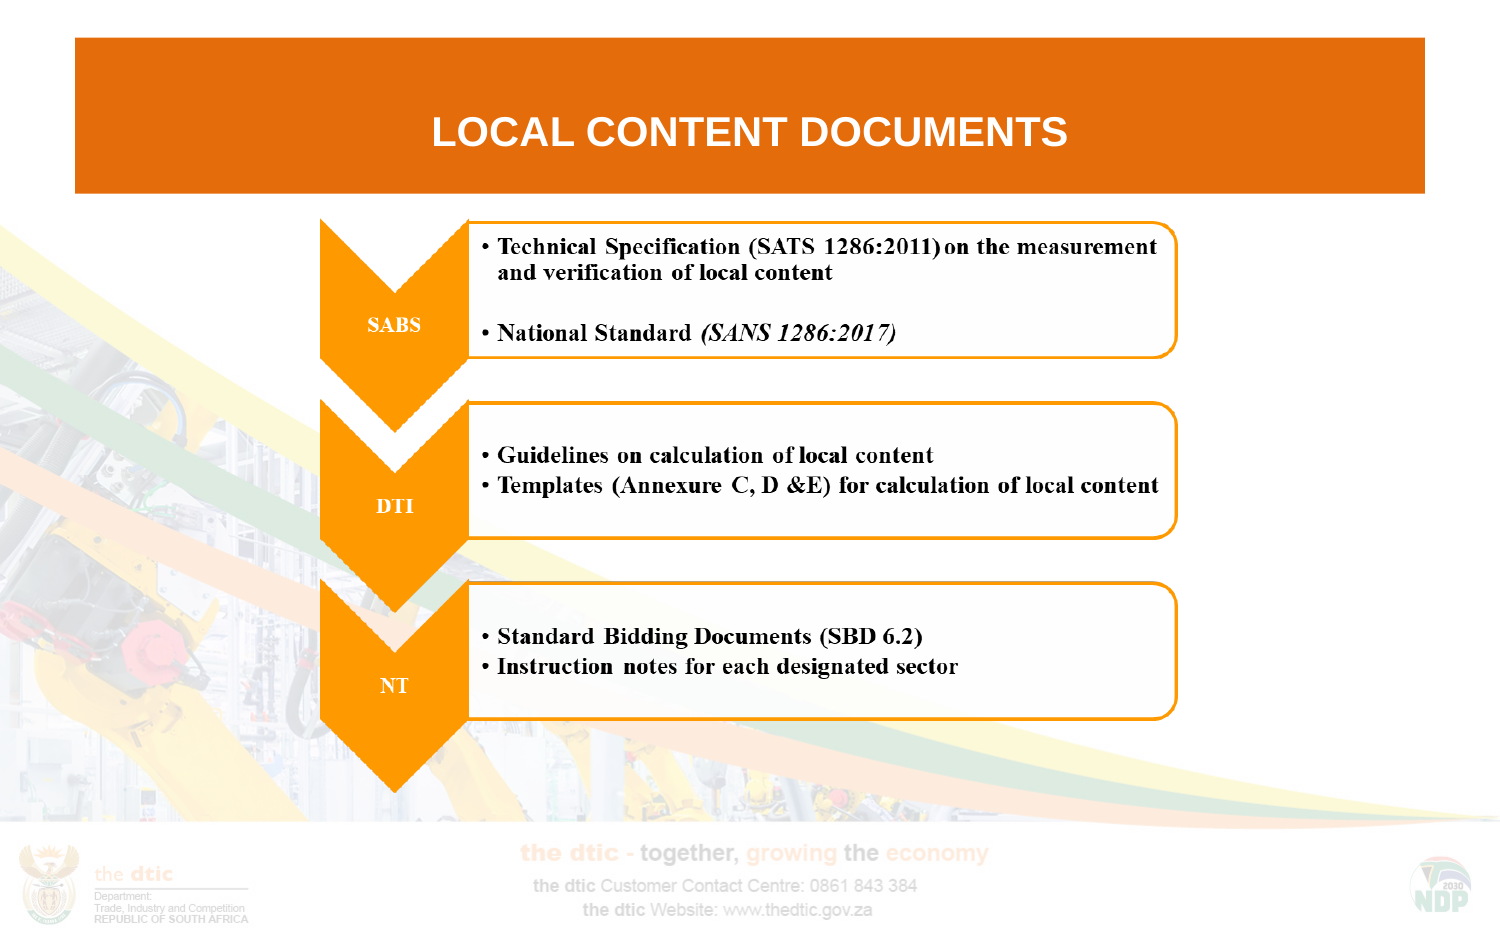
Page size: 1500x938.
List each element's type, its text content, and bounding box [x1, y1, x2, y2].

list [320, 218, 1180, 793]
title LOCAL CONTENT DOCUMENTS [75, 37, 1425, 194]
